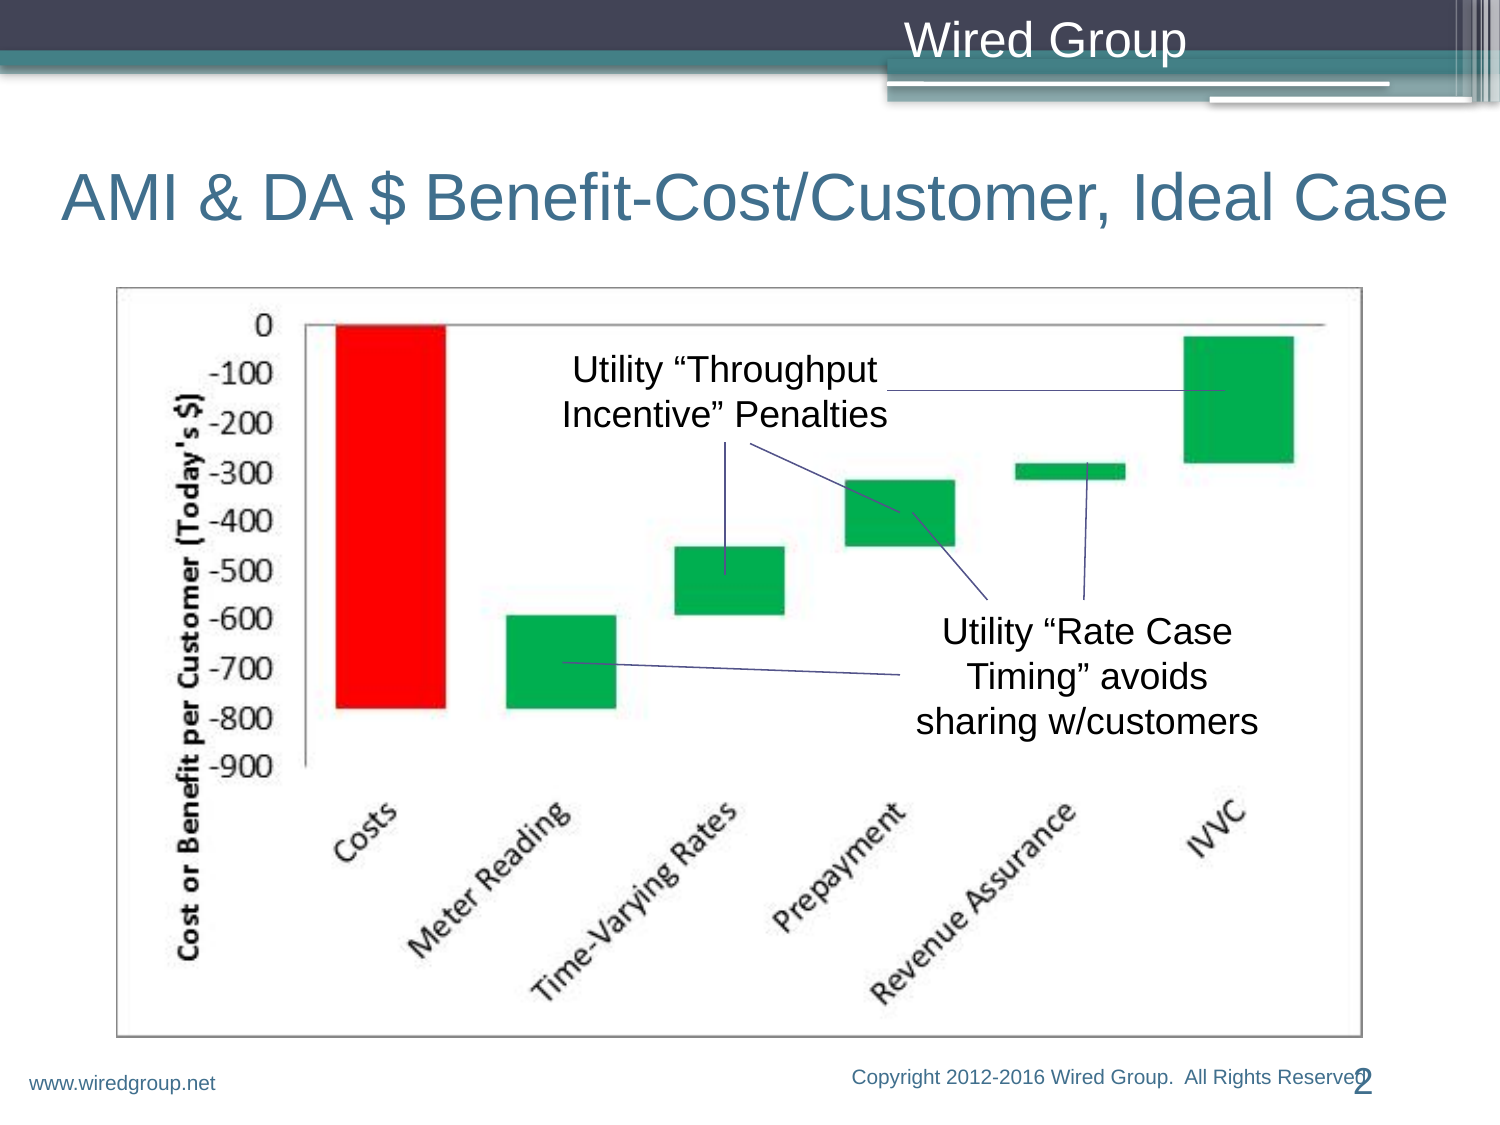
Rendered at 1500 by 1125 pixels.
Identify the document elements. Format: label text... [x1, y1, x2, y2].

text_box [562, 662, 901, 676]
title AMI & DA $ Benefit-Cost/Customer, Ideal Case [37, 136, 1475, 250]
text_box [749, 443, 901, 513]
footer Copyright 2012-2016 Wired Group. All Rights Reserved [756, 1056, 1382, 1095]
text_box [912, 512, 988, 601]
picture [115, 287, 1363, 1038]
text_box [1083, 462, 1088, 601]
